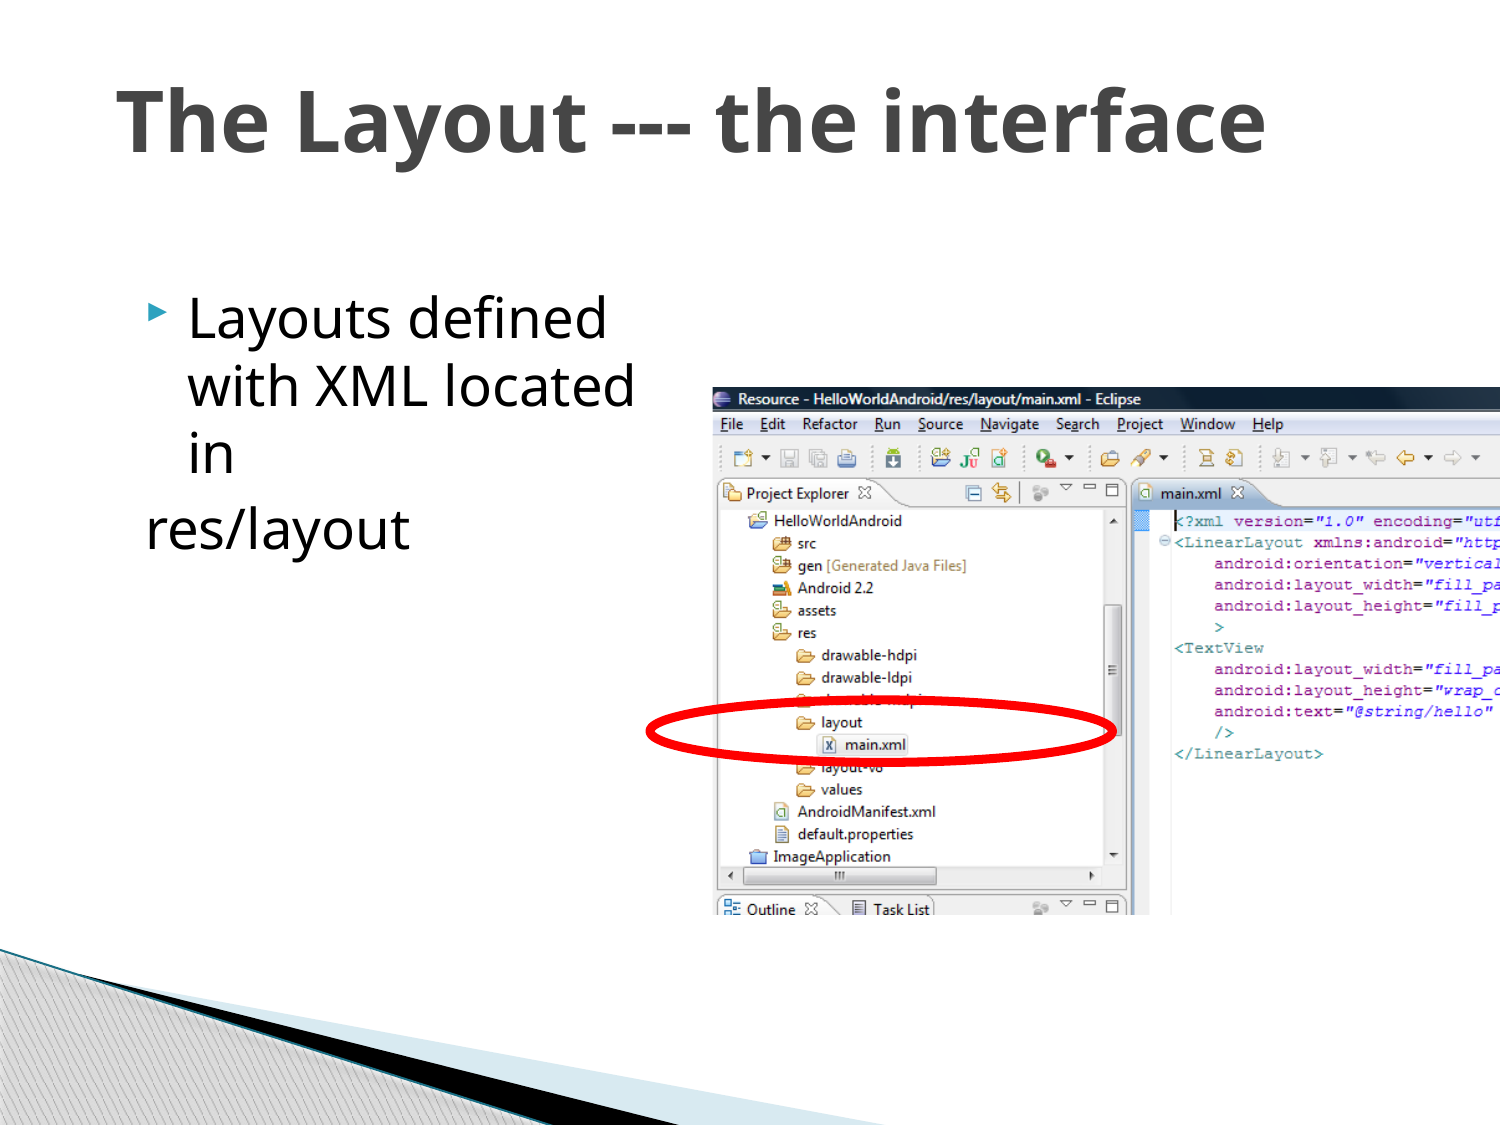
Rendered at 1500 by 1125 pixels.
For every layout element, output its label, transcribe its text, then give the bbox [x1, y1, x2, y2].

title The Layout --- the interface [100, 37, 1438, 200]
picture [712, 387, 1500, 915]
text_box [645, 706, 706, 757]
list Layouts defined with XML located in res/layout [112, 275, 713, 1013]
